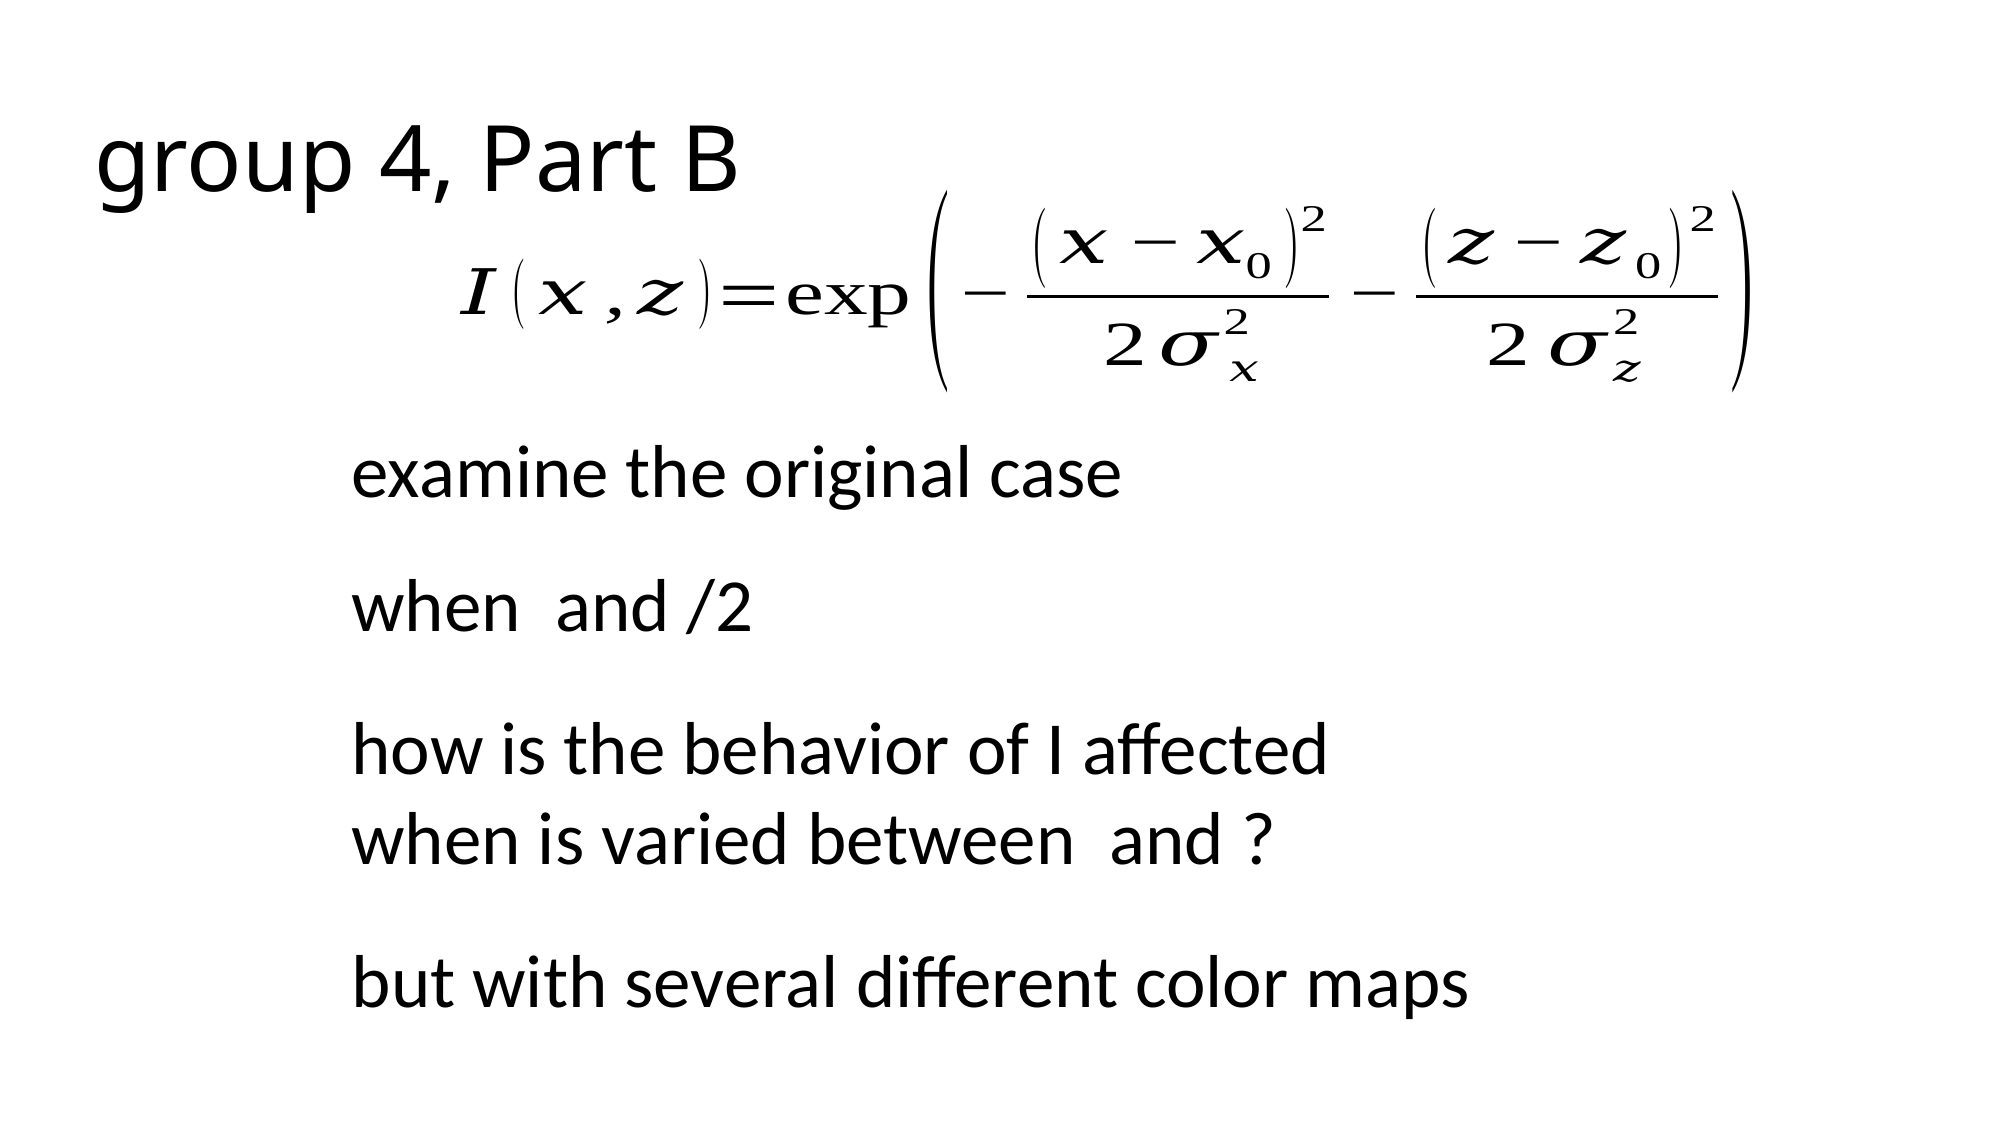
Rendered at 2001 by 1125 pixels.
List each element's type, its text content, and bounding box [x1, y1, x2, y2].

title group 4, Part B [79, 52, 1805, 271]
text_box examine the original case [336, 364, 2000, 583]
text_box but with several different color maps [336, 874, 2000, 1092]
